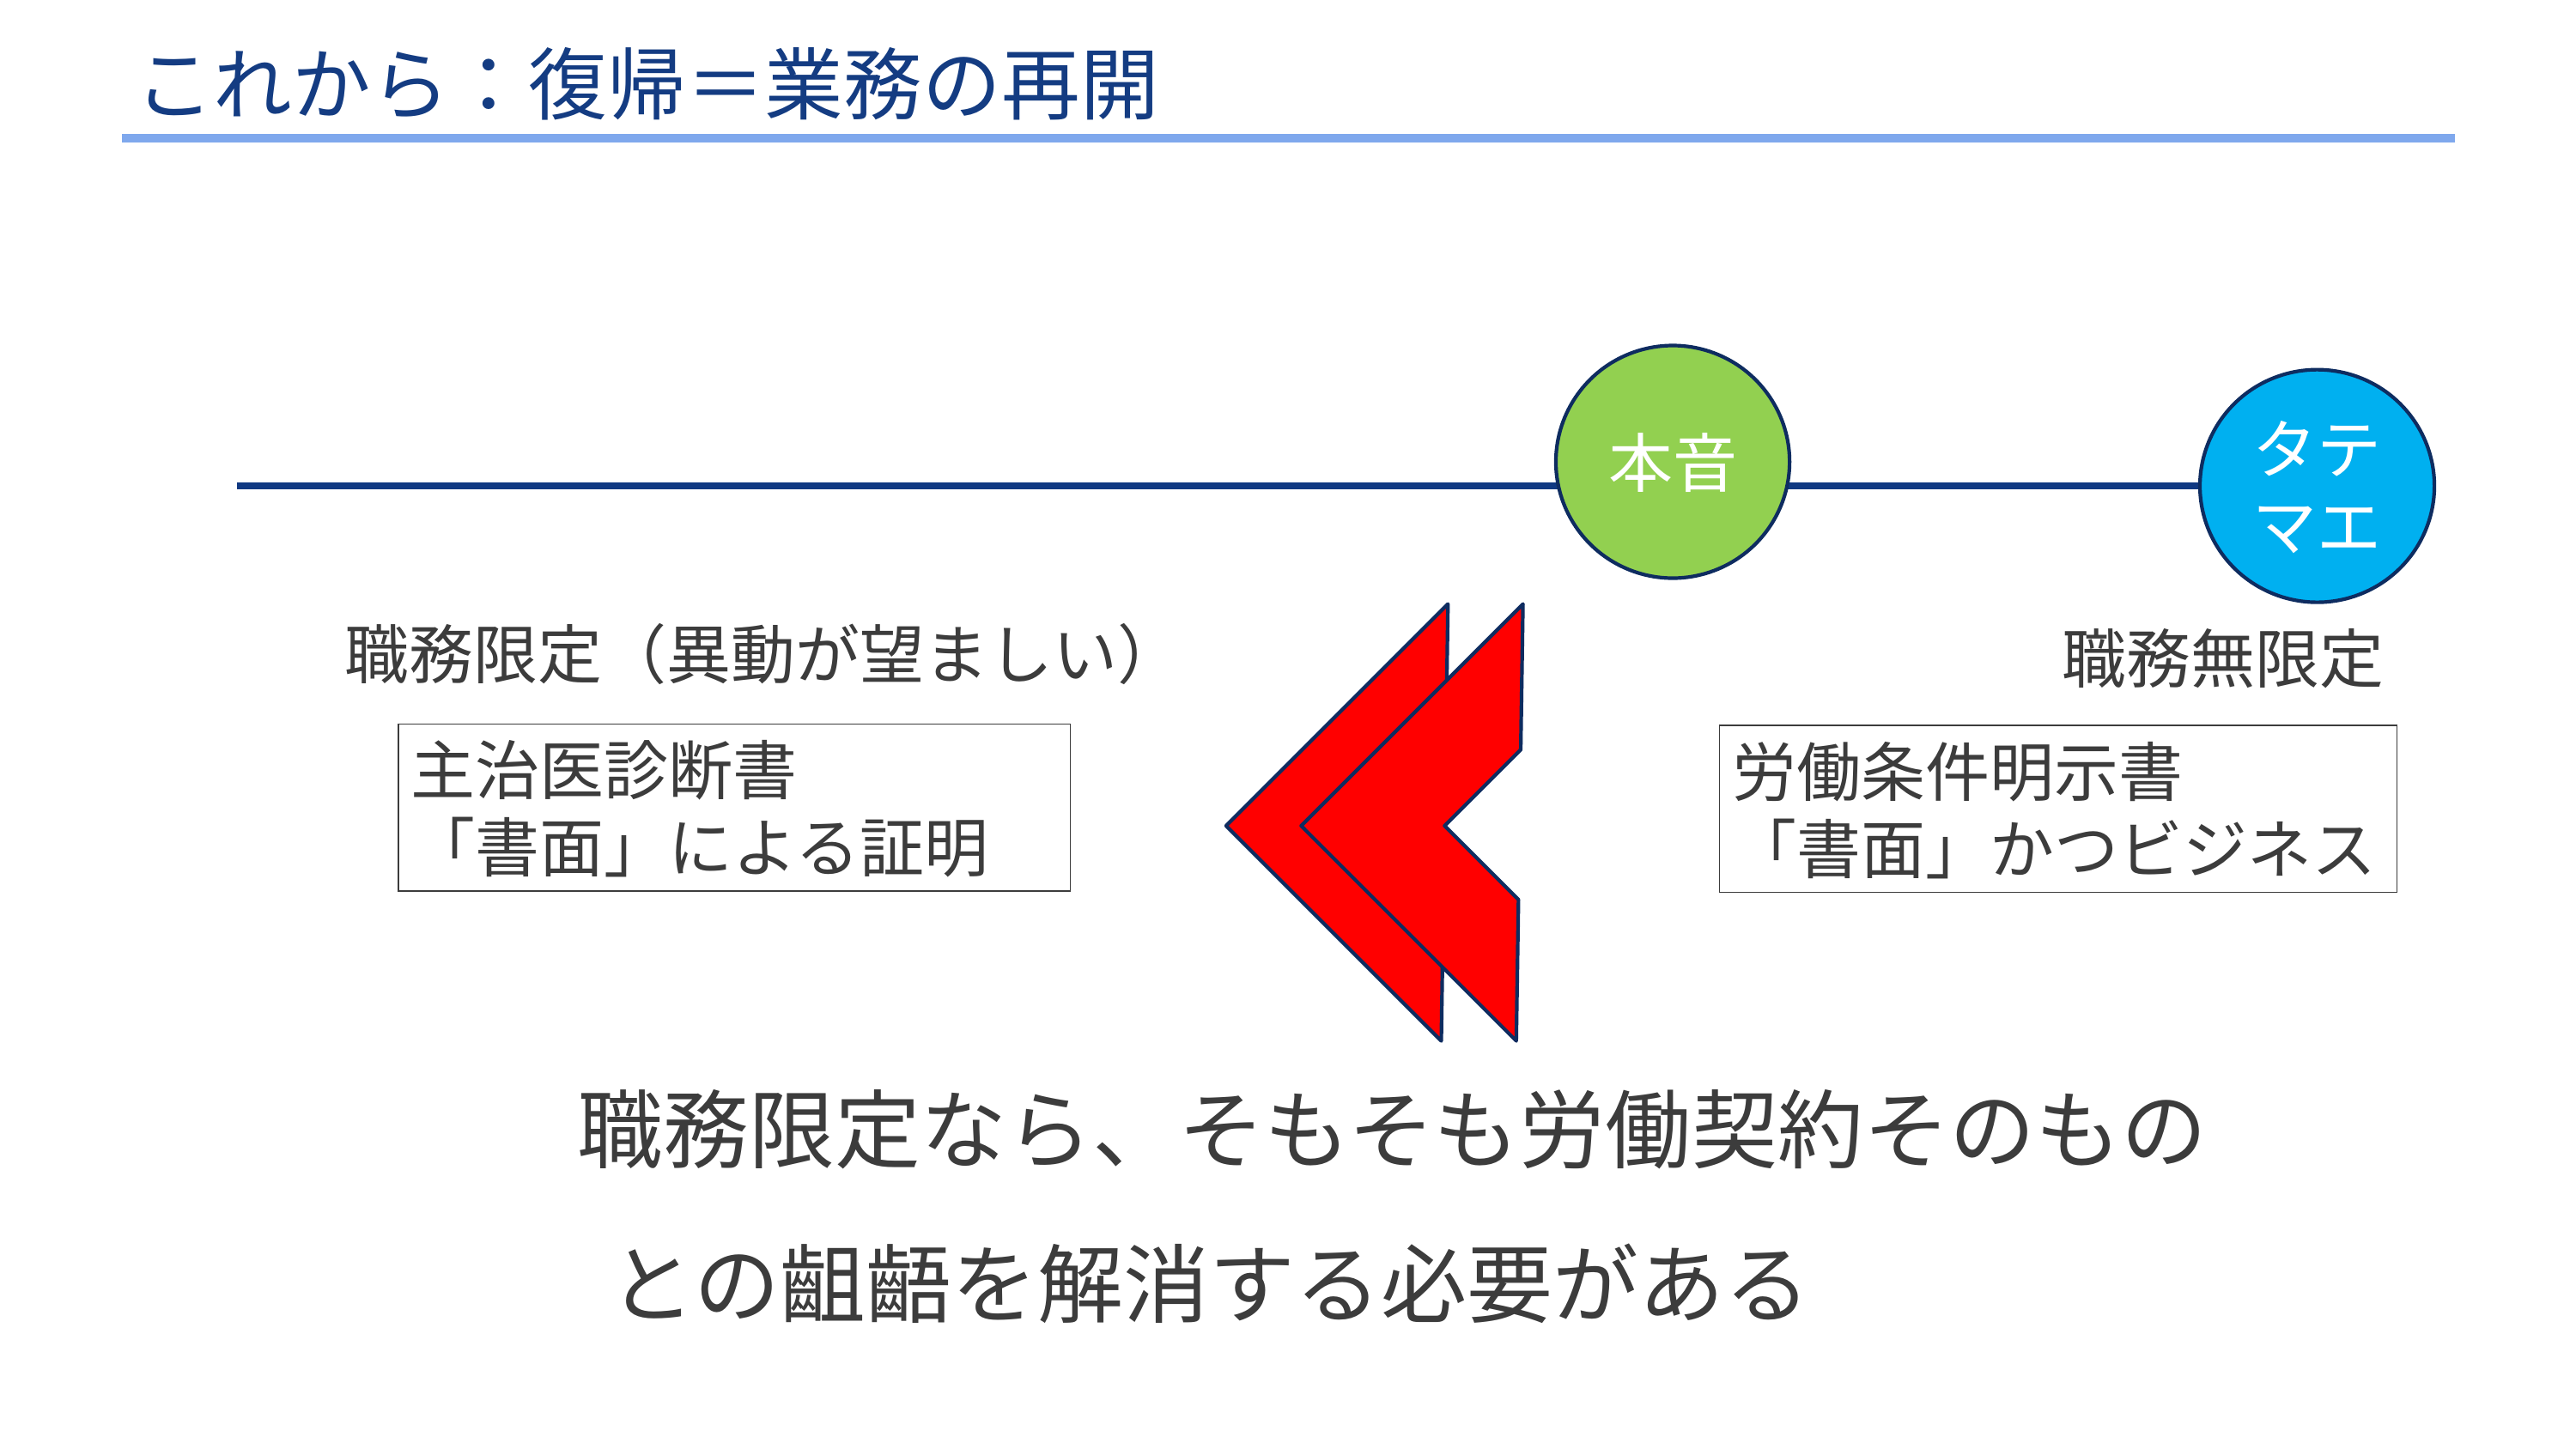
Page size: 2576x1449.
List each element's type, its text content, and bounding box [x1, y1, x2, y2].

text_box 職務限定（異動が望ましい） [331, 608, 1203, 699]
text_box [1224, 602, 1450, 1043]
text_box 主治医診断書 「書面」による証明 [398, 724, 1071, 892]
text_box 本音 [1553, 343, 1792, 485]
text_box 労働条件明示書 「書面」かつビジネス [1719, 724, 2397, 893]
list 職務限定なら、そもそも労働契約そのものとの齟齬を解消する必要がある [532, 1017, 2257, 1295]
text_box [1299, 602, 1525, 1043]
text_box 本音 [1558, 496, 1787, 580]
text_box タテマエ [2197, 367, 2437, 604]
title これから：復帰＝業務の再開 [122, 39, 2454, 139]
text_box 職務無限定 [1884, 611, 2397, 702]
